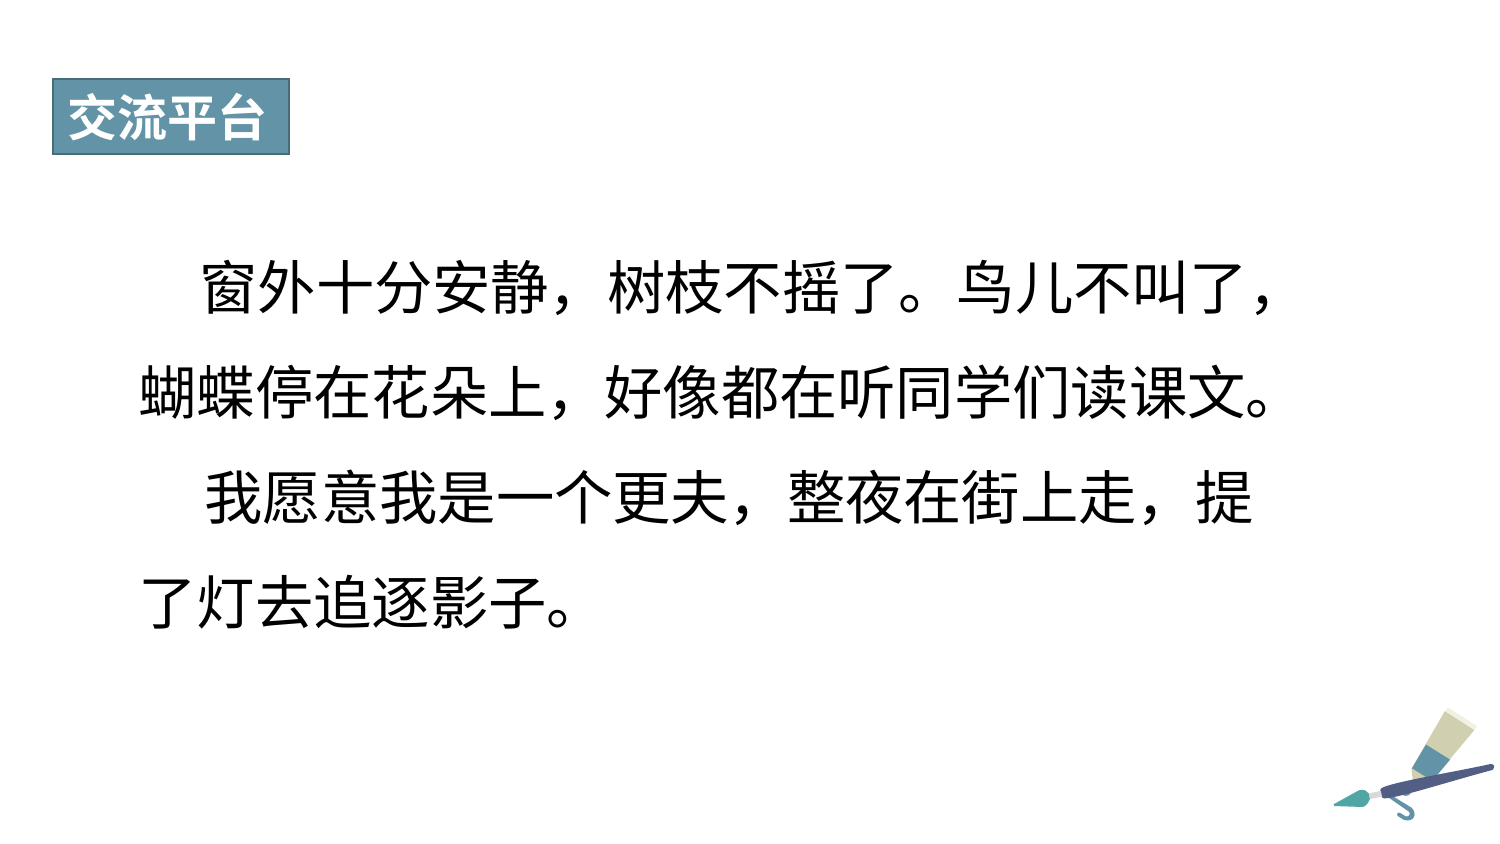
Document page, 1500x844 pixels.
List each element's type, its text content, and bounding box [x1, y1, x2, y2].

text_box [1358, 708, 1481, 844]
text_box 窗外十分安静，树枝不摇了。鸟儿不叫了，蝴蝶停在花朵上，好像都在听同学们读课文。 我愿意我是一个更夫，整夜在街上走，提了灯去追逐影子。 [123, 209, 1312, 644]
text_box 交流平台 [52, 78, 290, 155]
